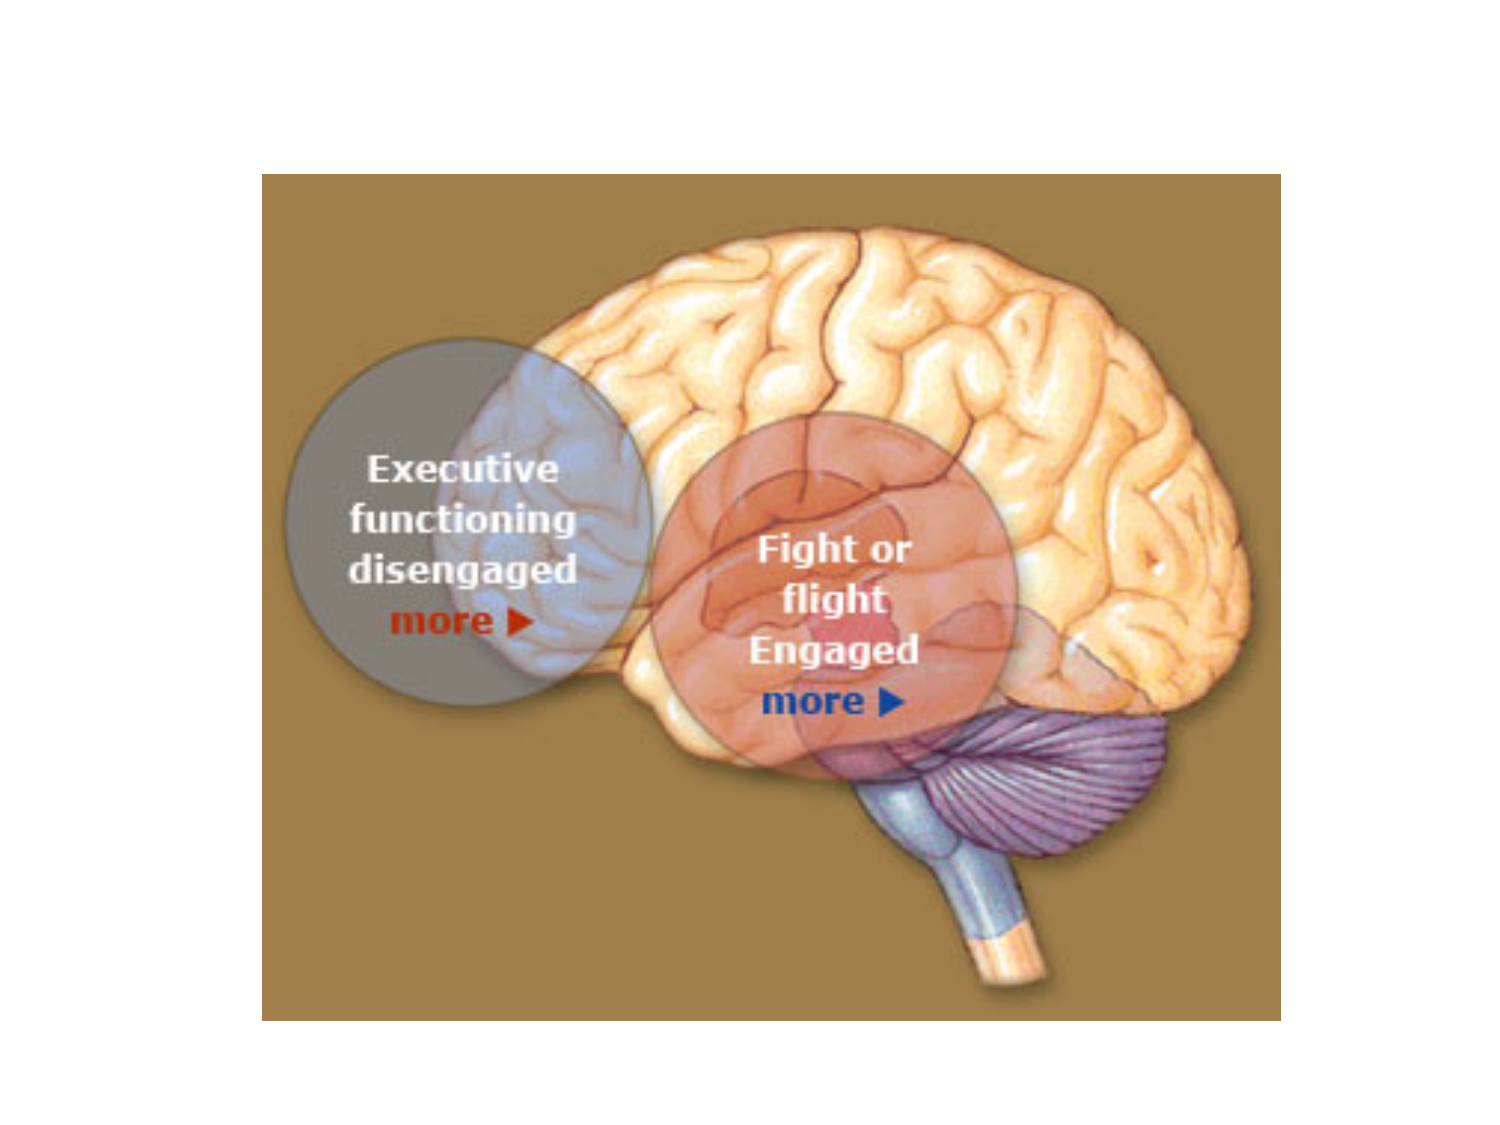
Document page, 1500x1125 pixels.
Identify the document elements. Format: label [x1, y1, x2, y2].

list [262, 174, 1281, 1022]
